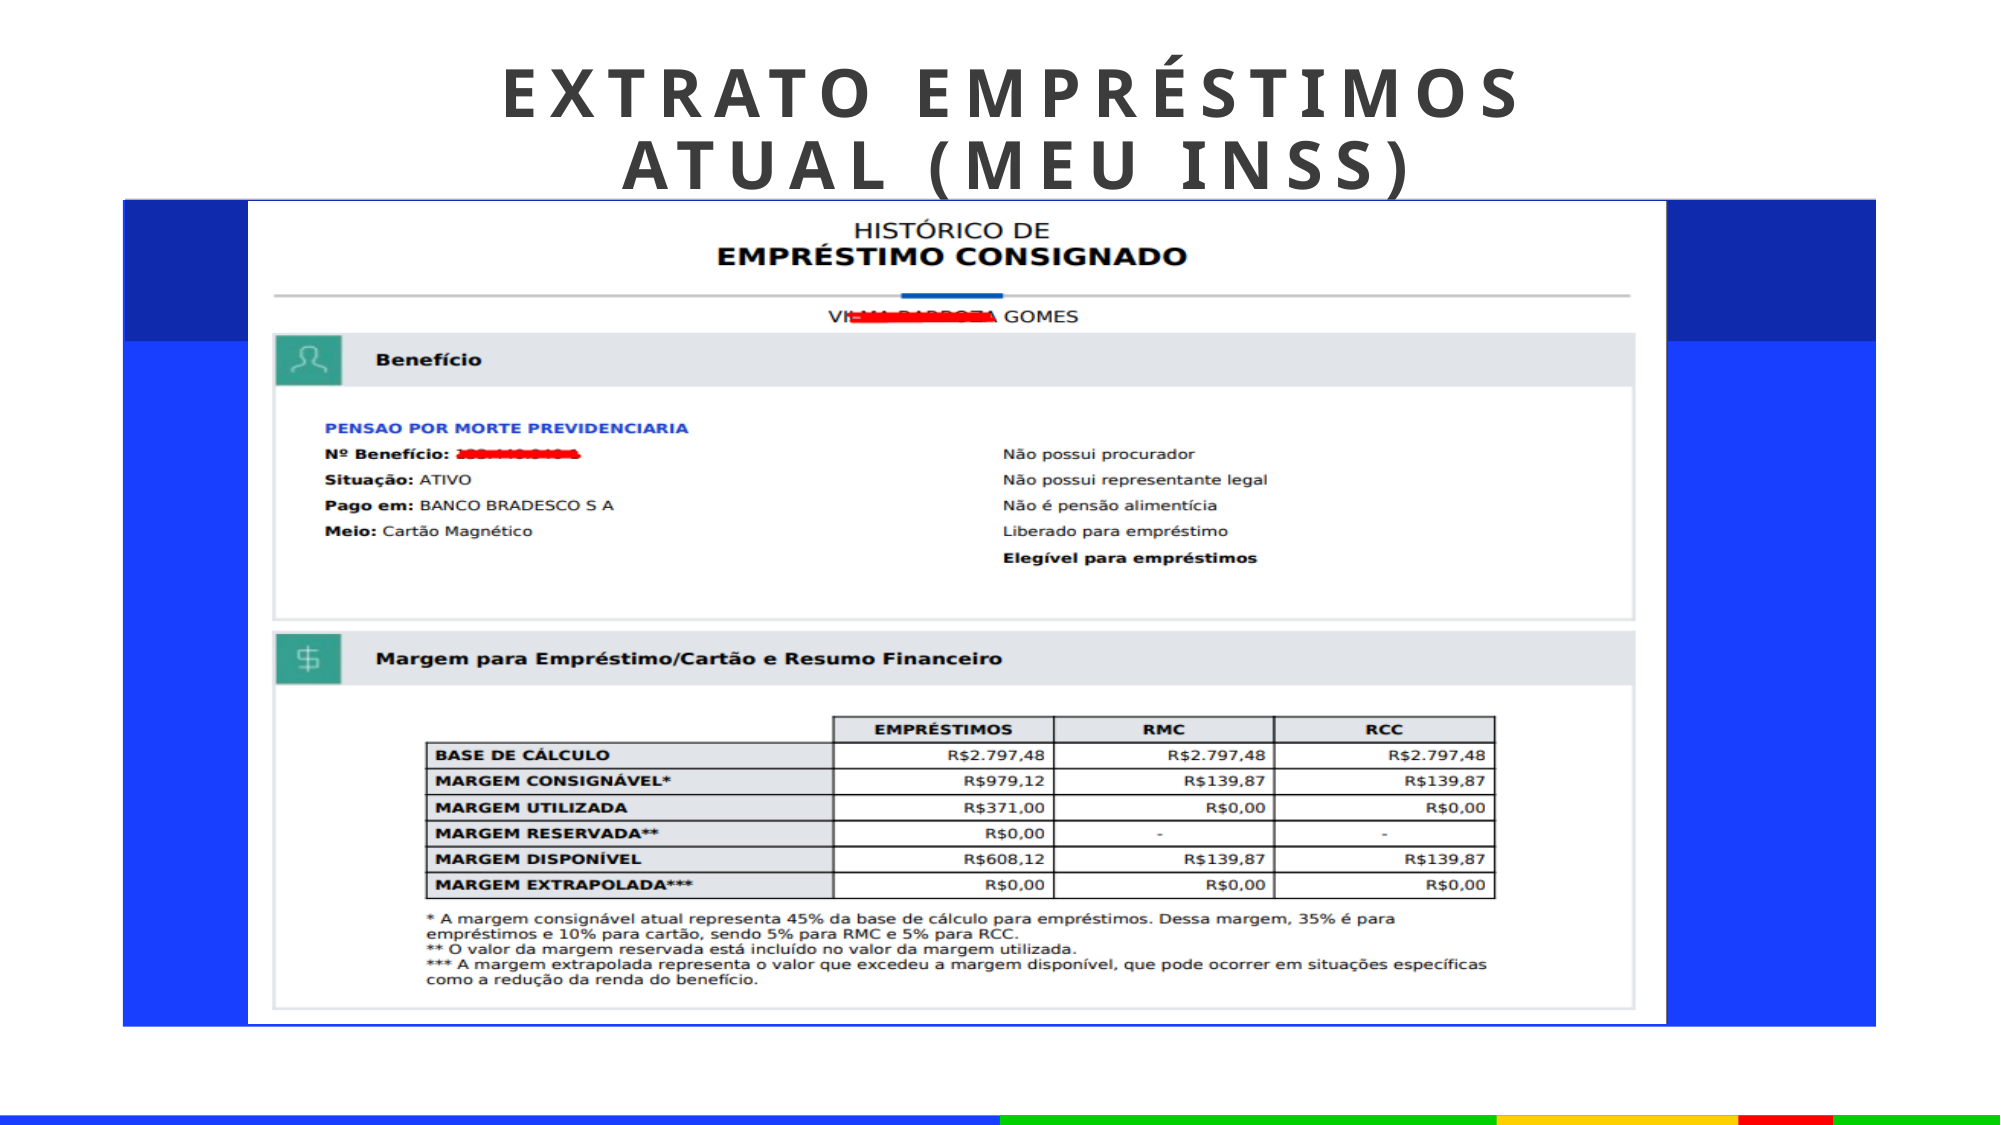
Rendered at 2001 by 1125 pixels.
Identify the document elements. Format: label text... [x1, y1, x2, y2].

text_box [122, 198, 1876, 1027]
picture [247, 201, 1668, 1024]
title EXTRATO EMPréstimos atual (meu inss) [89, 23, 1943, 241]
